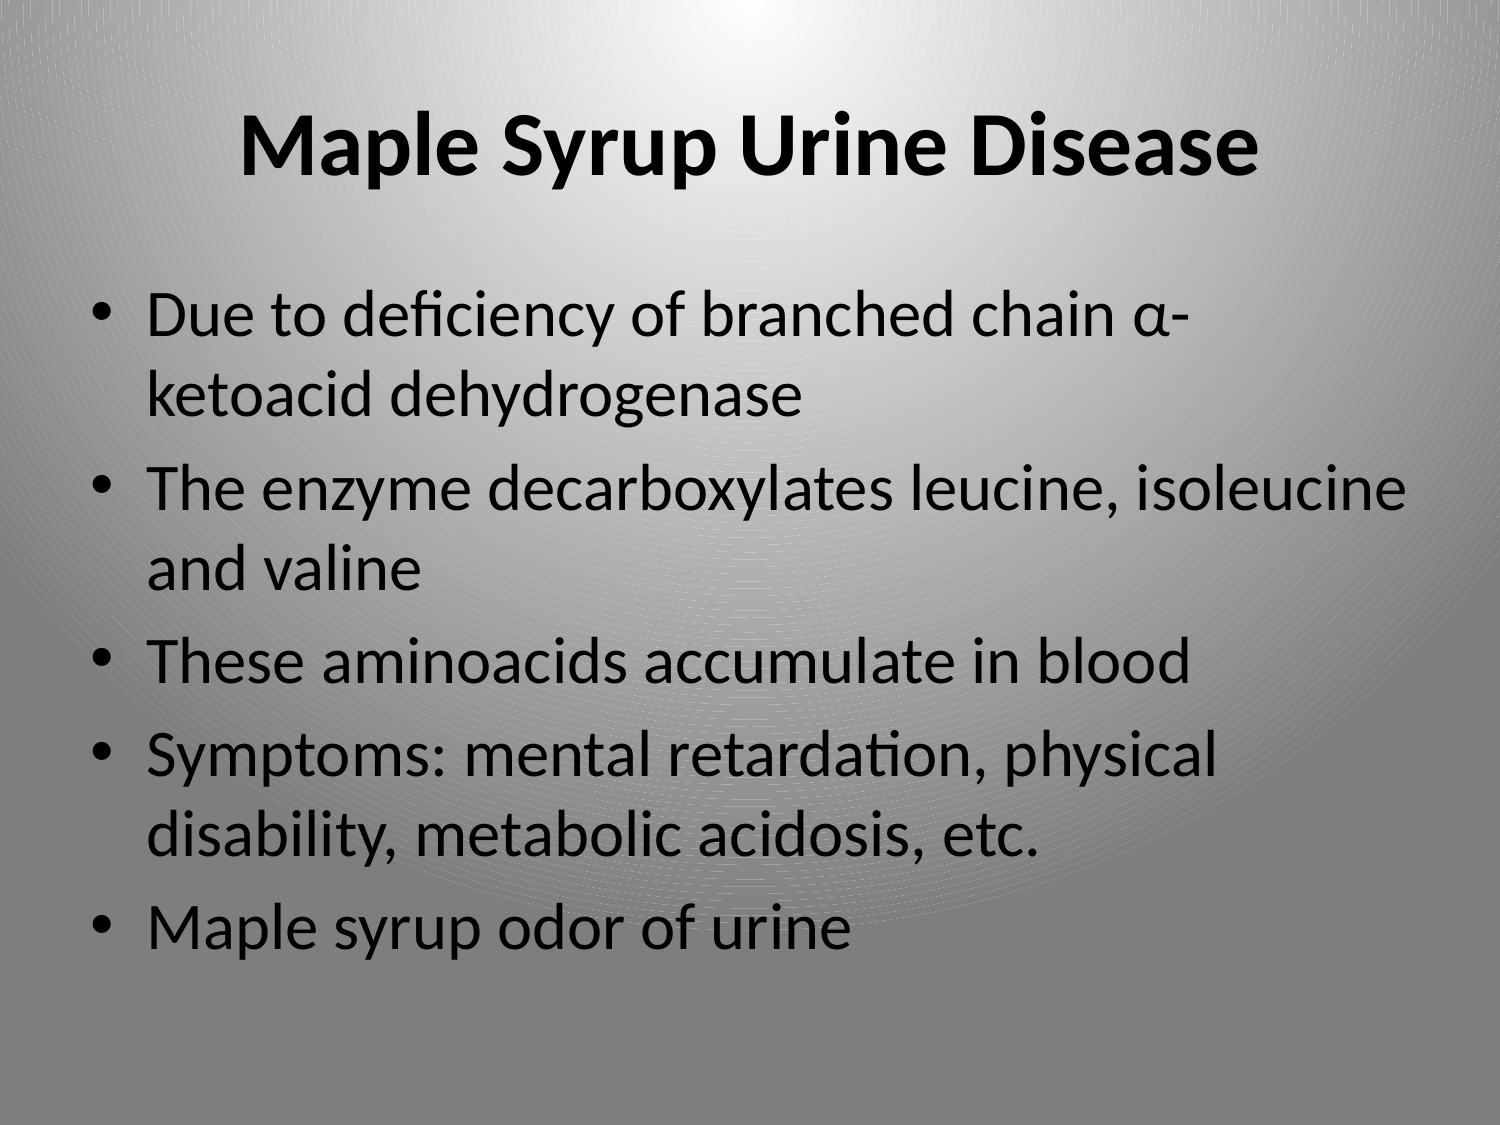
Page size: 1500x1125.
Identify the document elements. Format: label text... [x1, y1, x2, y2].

list Due to deficiency of branched chain α-ketoacid dehydrogenase The enzyme decarboxylates leucine, isoleucine and valine These aminoacids accumulate in blood Symptoms: mental retardation, physical disability, metabolic acidosis, etc. Maple syrup odor of urine [75, 262, 1425, 1005]
title Maple Syrup Urine Disease [75, 45, 1425, 233]
